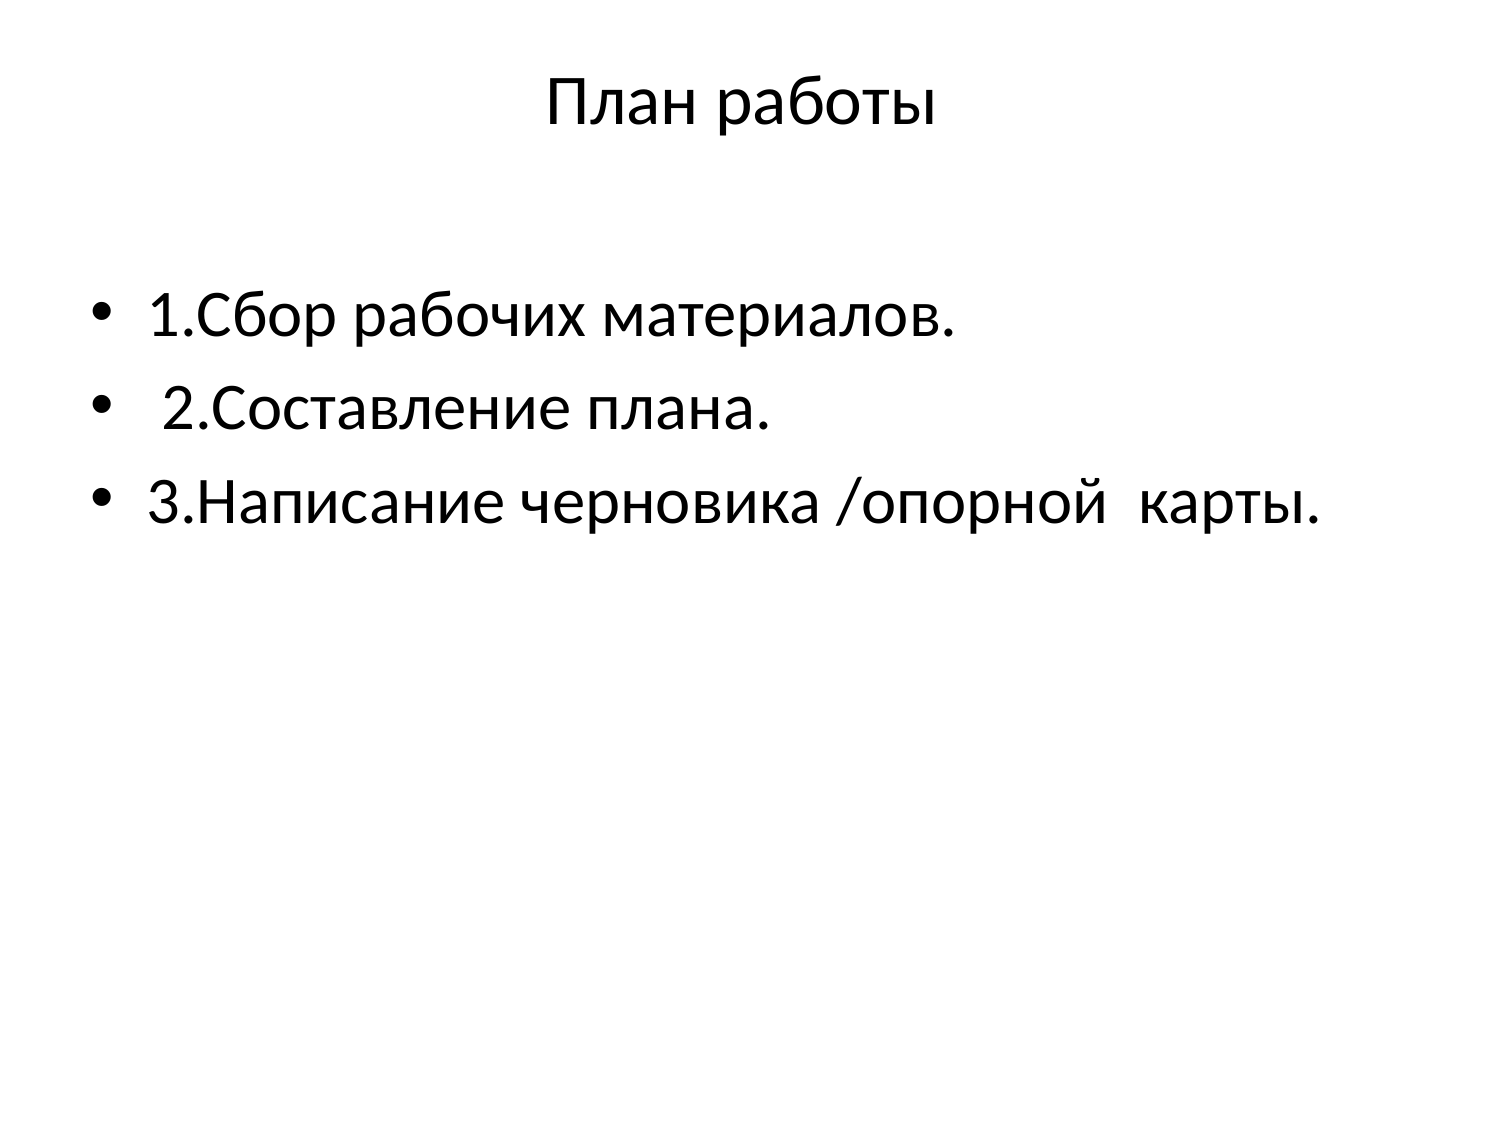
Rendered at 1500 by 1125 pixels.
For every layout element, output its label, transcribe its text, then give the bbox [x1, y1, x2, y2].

title План работы [75, 45, 1425, 233]
list 1.Сбор рабочих материалов. 2.Составление плана. 3.Написание черновика /опорной карты. [75, 262, 1425, 1005]
